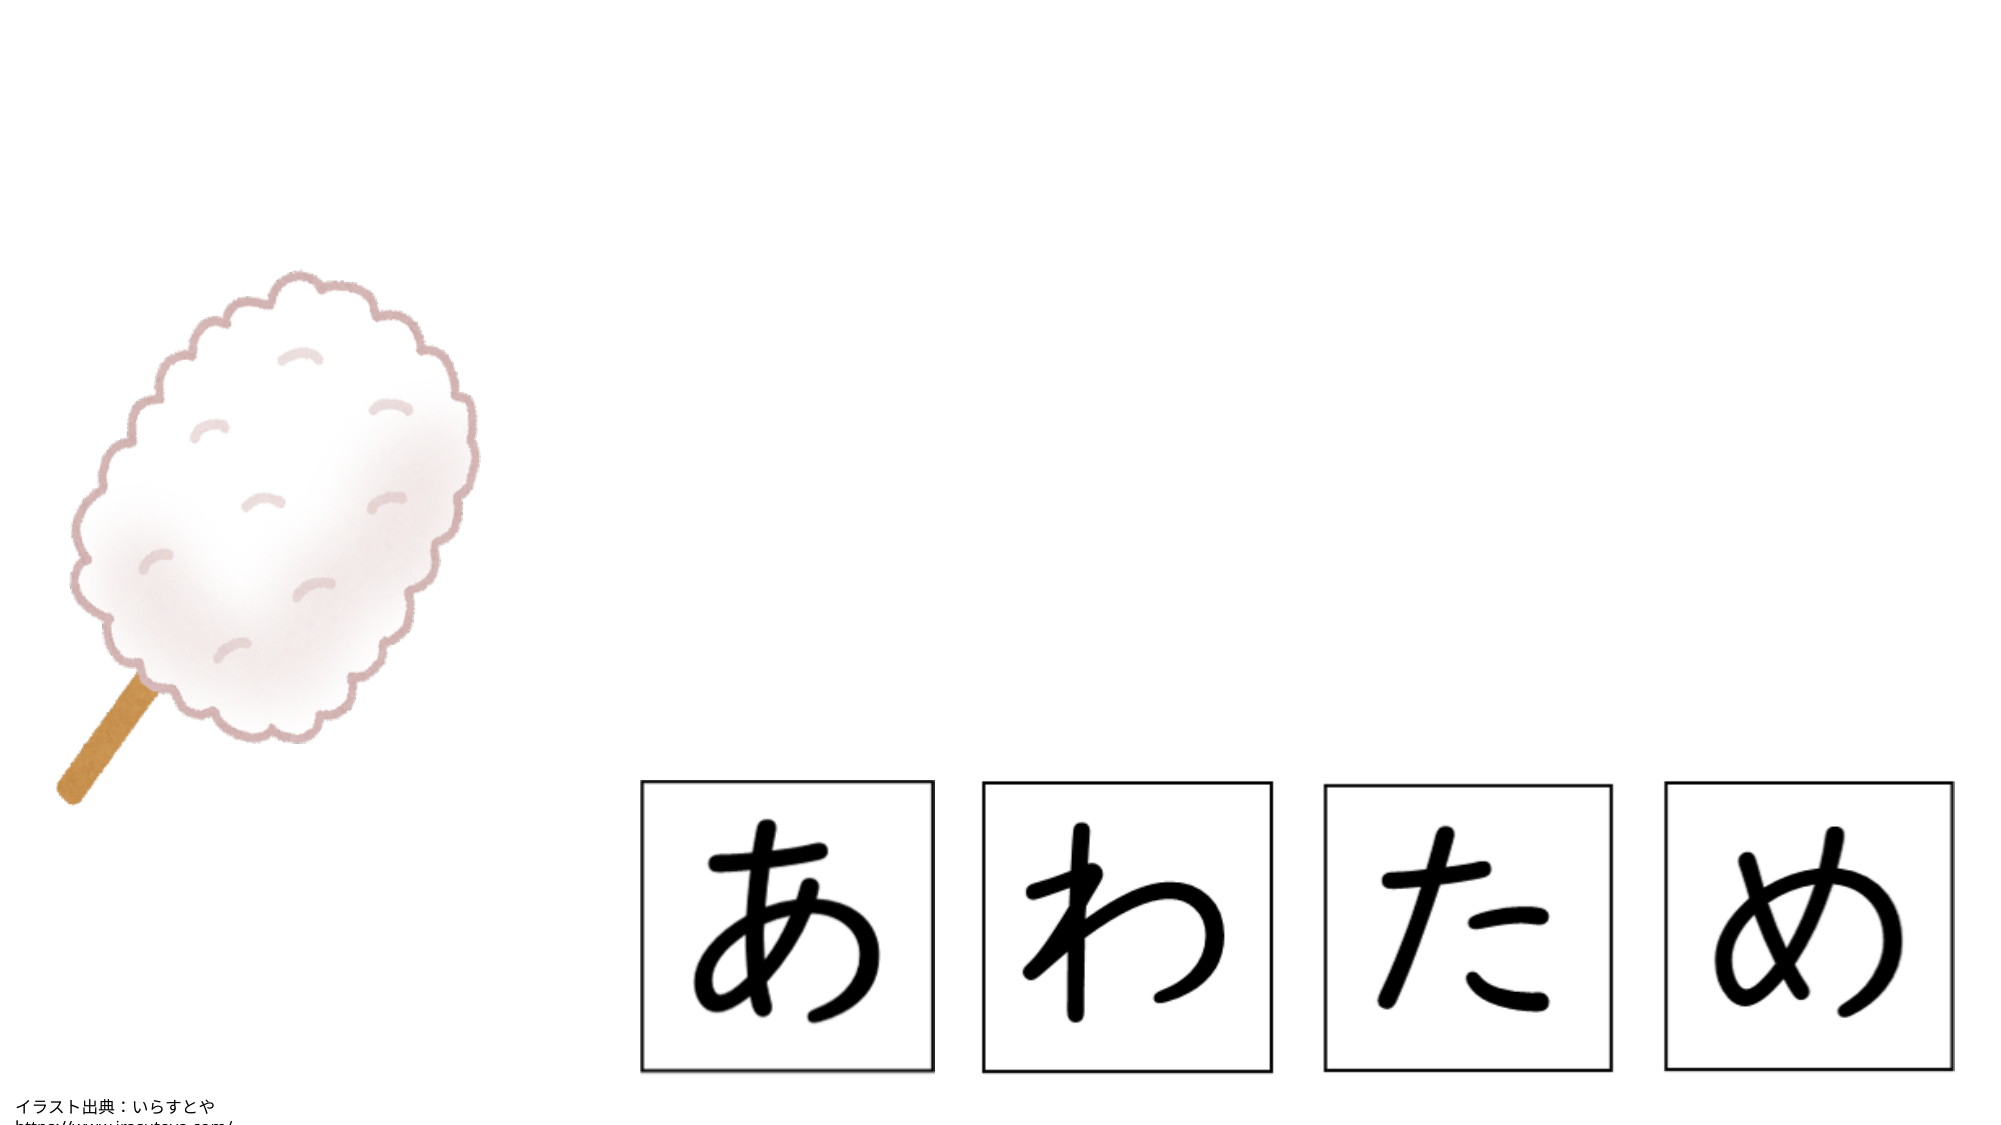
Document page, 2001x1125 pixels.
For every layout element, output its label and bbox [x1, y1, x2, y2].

list [0, 260, 514, 824]
picture [980, 780, 1275, 1075]
picture [1663, 780, 1955, 1073]
picture [1323, 783, 1615, 1074]
picture [640, 780, 935, 1075]
